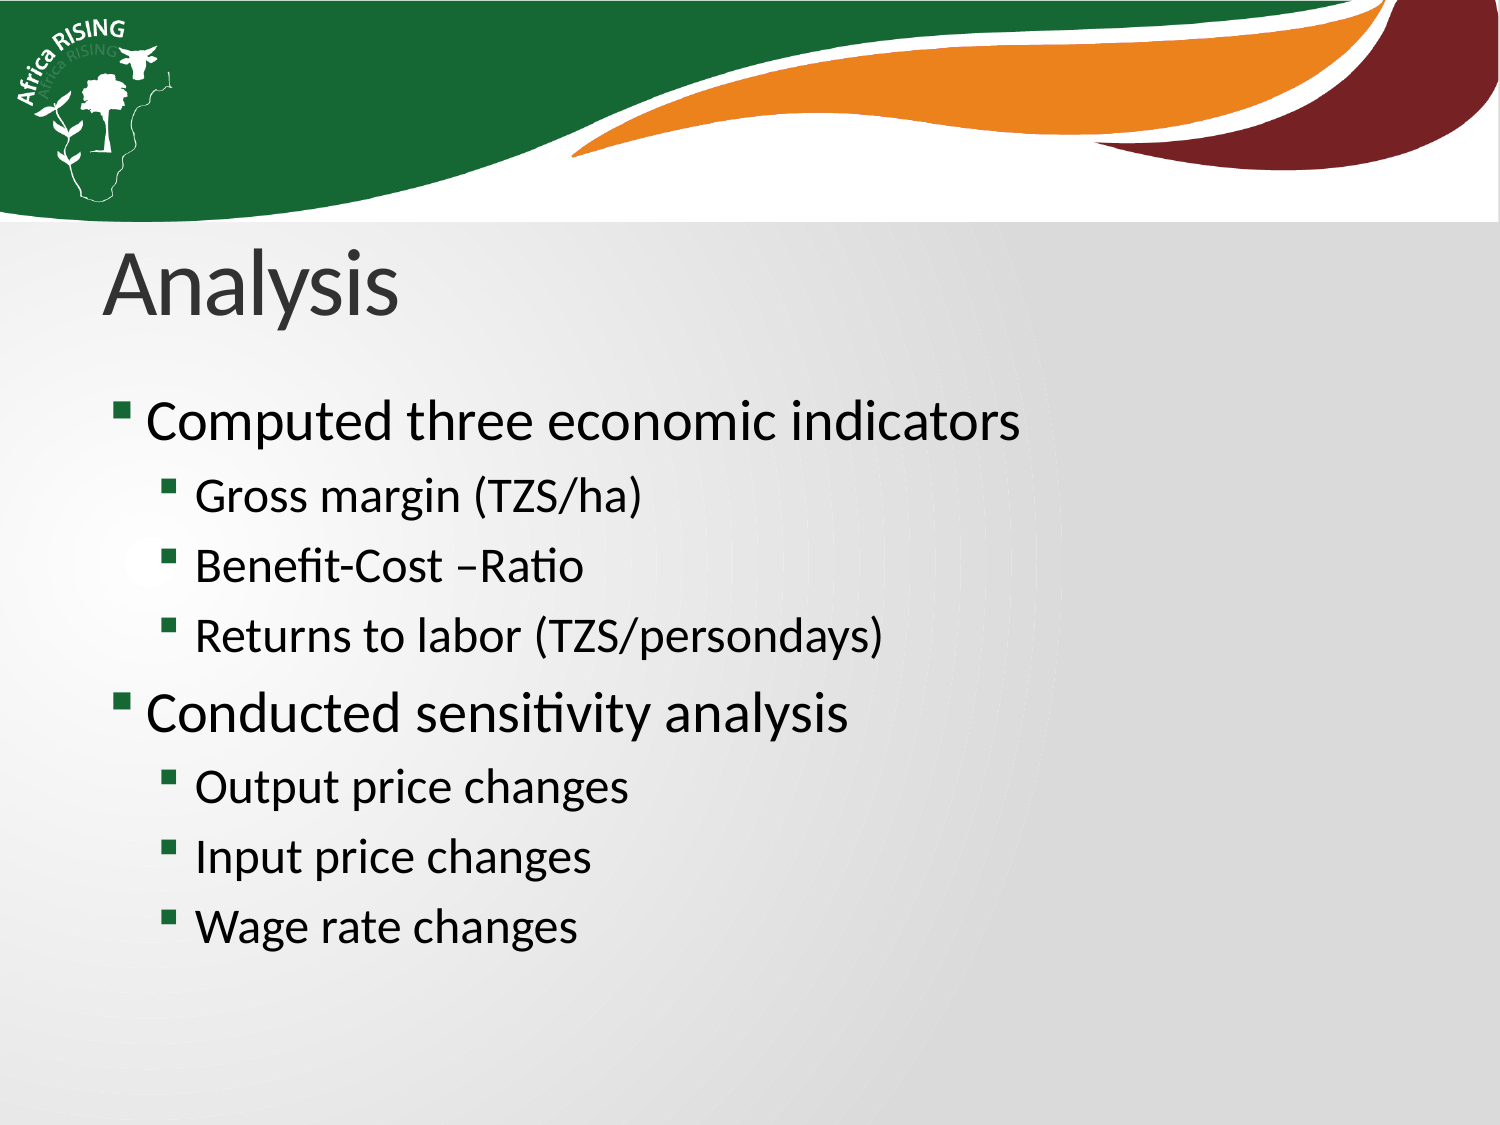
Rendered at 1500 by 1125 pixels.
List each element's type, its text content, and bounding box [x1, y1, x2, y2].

title Analysis [87, 212, 1438, 400]
list Computed three economic indicators Gross margin (TZS/ha) Benefit-Cost –Ratio Returns to labor (TZS/persondays) Conducted sensitivity analysis Output price changes Input price changes Wage rate changes [75, 375, 1425, 1005]
picture [0, 0, 1499, 222]
